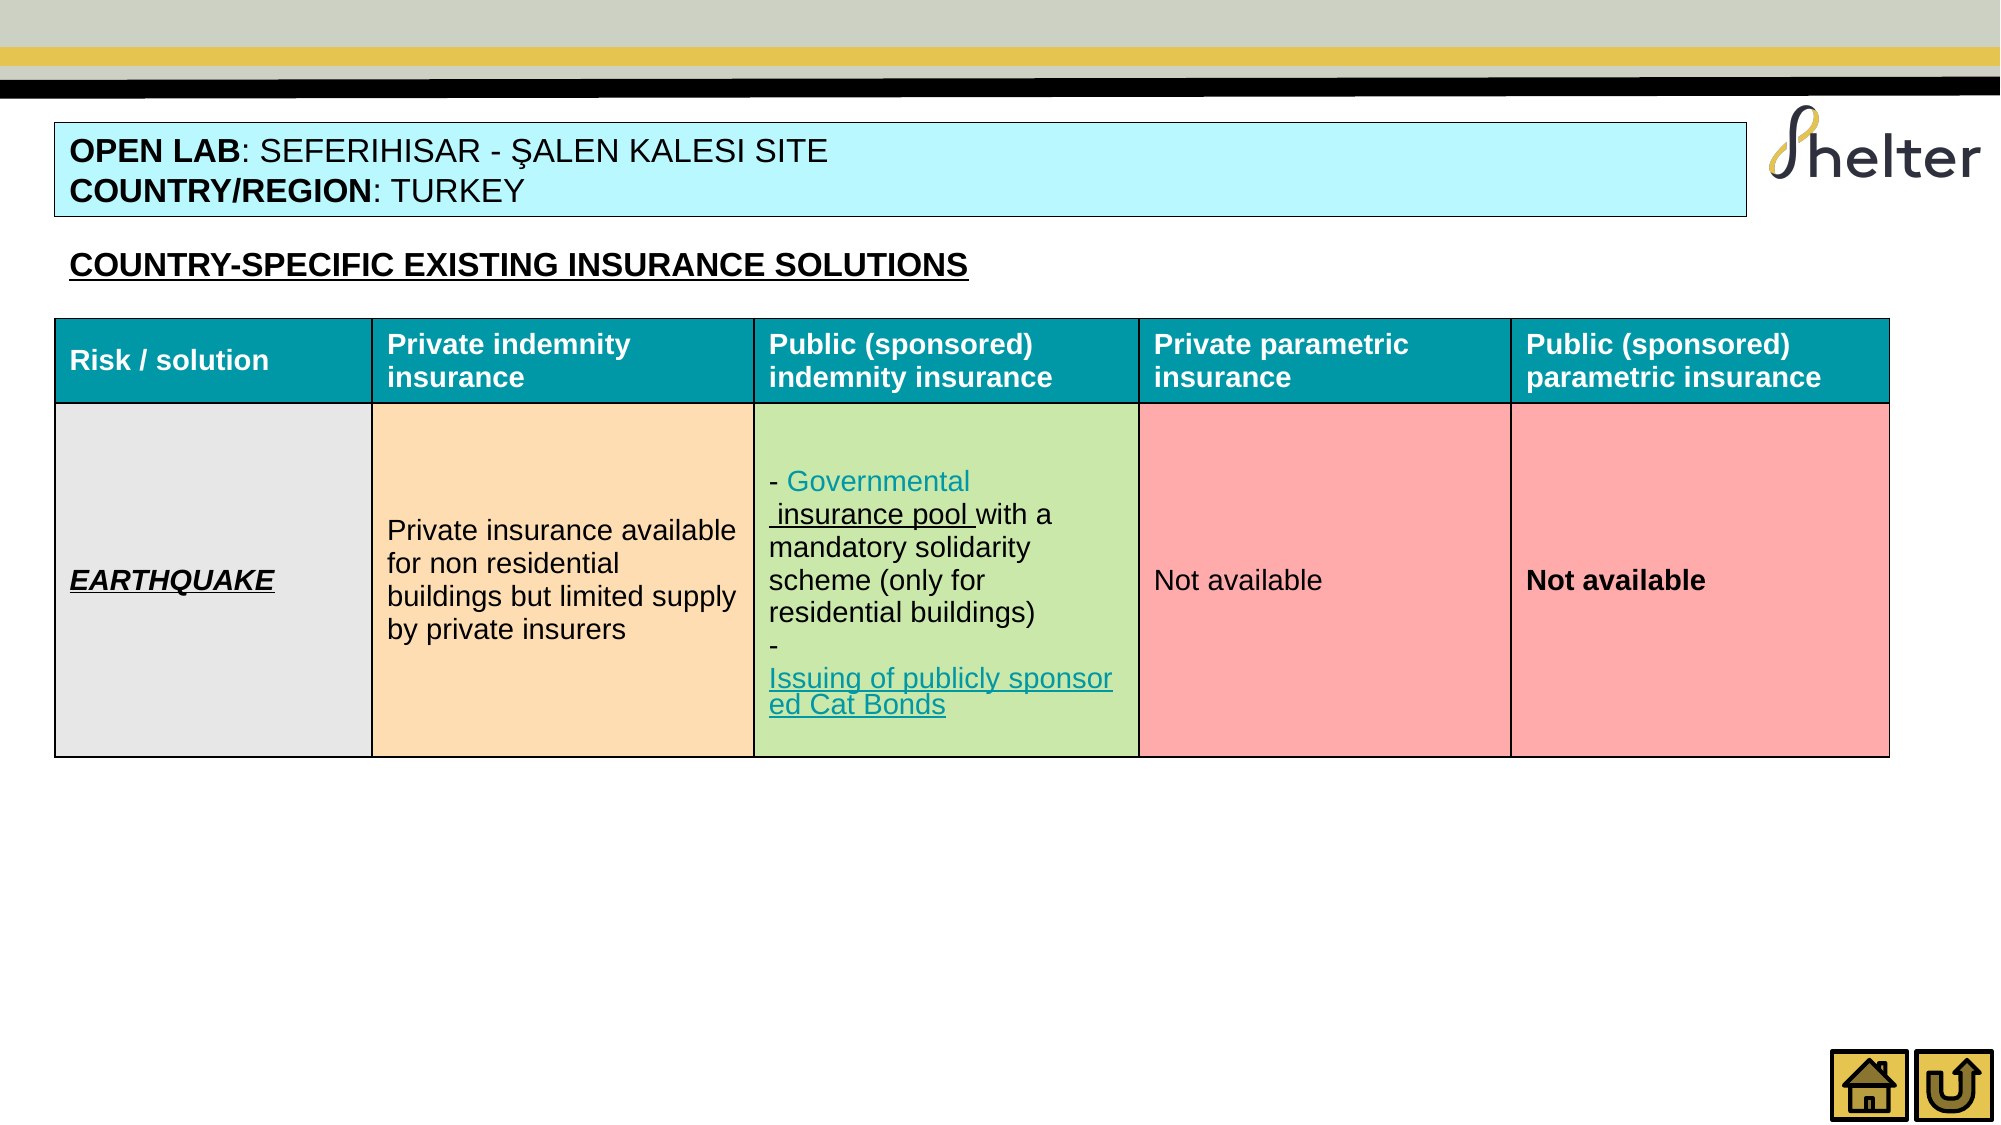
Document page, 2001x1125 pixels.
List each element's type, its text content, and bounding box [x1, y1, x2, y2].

table_header Public (sponsored) parametric insurance [1512, 319, 1889, 402]
text_box [1914, 1049, 1994, 1122]
text_box OPEN LAB: SEFERIHISAR - ŞALEN KALESI SITE COUNTRY/REGION: TURKEY [54, 122, 1747, 217]
table_cell Not available [1140, 404, 1510, 756]
table_cell Not available [1512, 404, 1889, 756]
text_box COUNTRY-SPECIFIC EXISTING INSURANCE SOLUTIONS [54, 236, 1157, 291]
picture [1769, 105, 1981, 179]
table_header Risk / solution [56, 319, 371, 402]
table_header Private indemnity insurance [373, 319, 753, 402]
table_header Public (sponsored) indemnity insurance [755, 319, 1138, 402]
table_cell - Governmental insurance pool with a mandatory solidarity scheme (only for residential buildings) - Issuing of publicly sponsored Cat Bonds [755, 404, 1138, 756]
table_header Private parametric insurance [1140, 319, 1510, 402]
text_box [1830, 1049, 1909, 1122]
table_cell EARTHQUAKE [56, 404, 371, 756]
table_cell Private insurance available for non residential buildings but limited supply by private insurers [373, 404, 753, 756]
